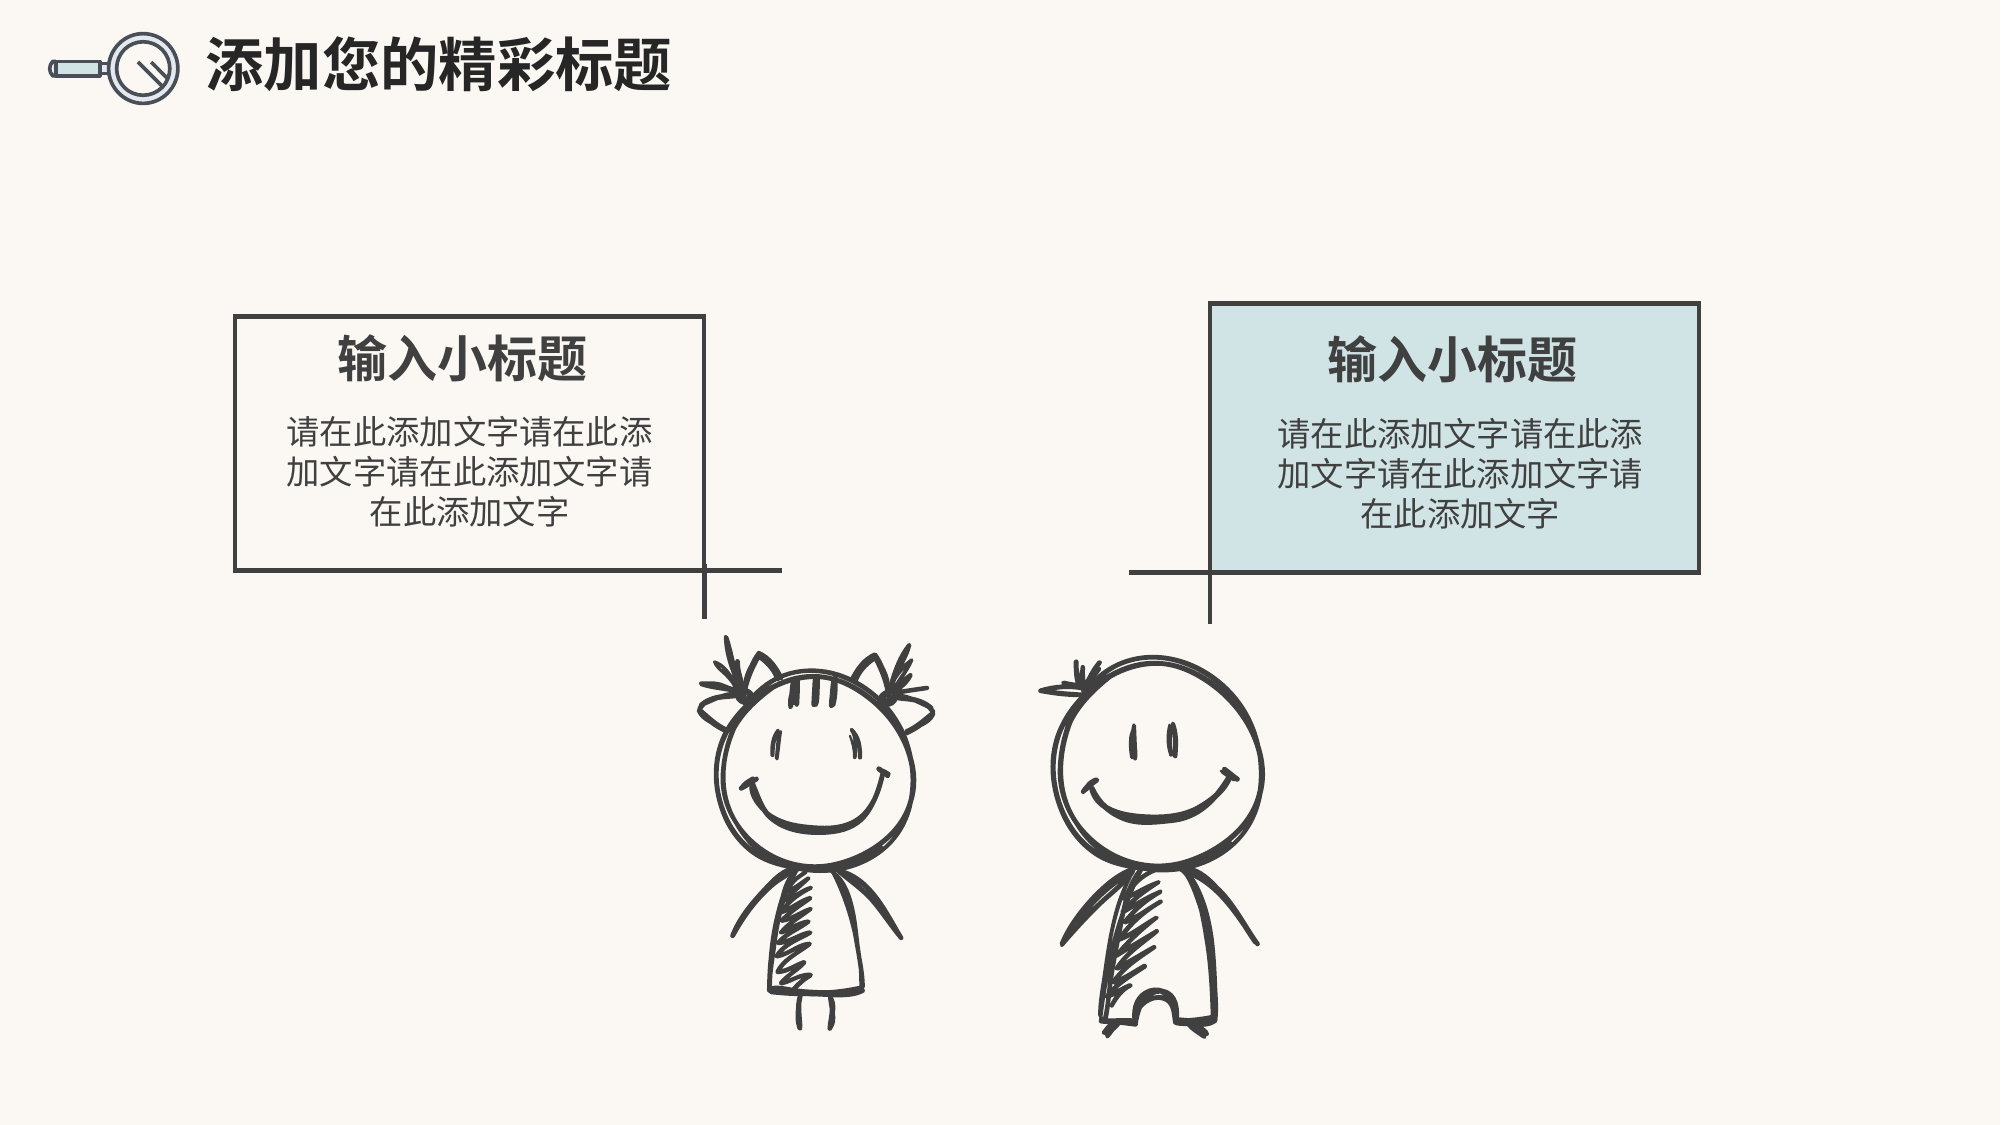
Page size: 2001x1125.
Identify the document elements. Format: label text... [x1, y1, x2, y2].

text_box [1037, 650, 1267, 1040]
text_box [48, 30, 178, 104]
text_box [695, 634, 937, 1032]
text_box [1128, 303, 1700, 625]
text_box 添加您的精彩标题 [191, 20, 693, 106]
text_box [235, 316, 783, 620]
